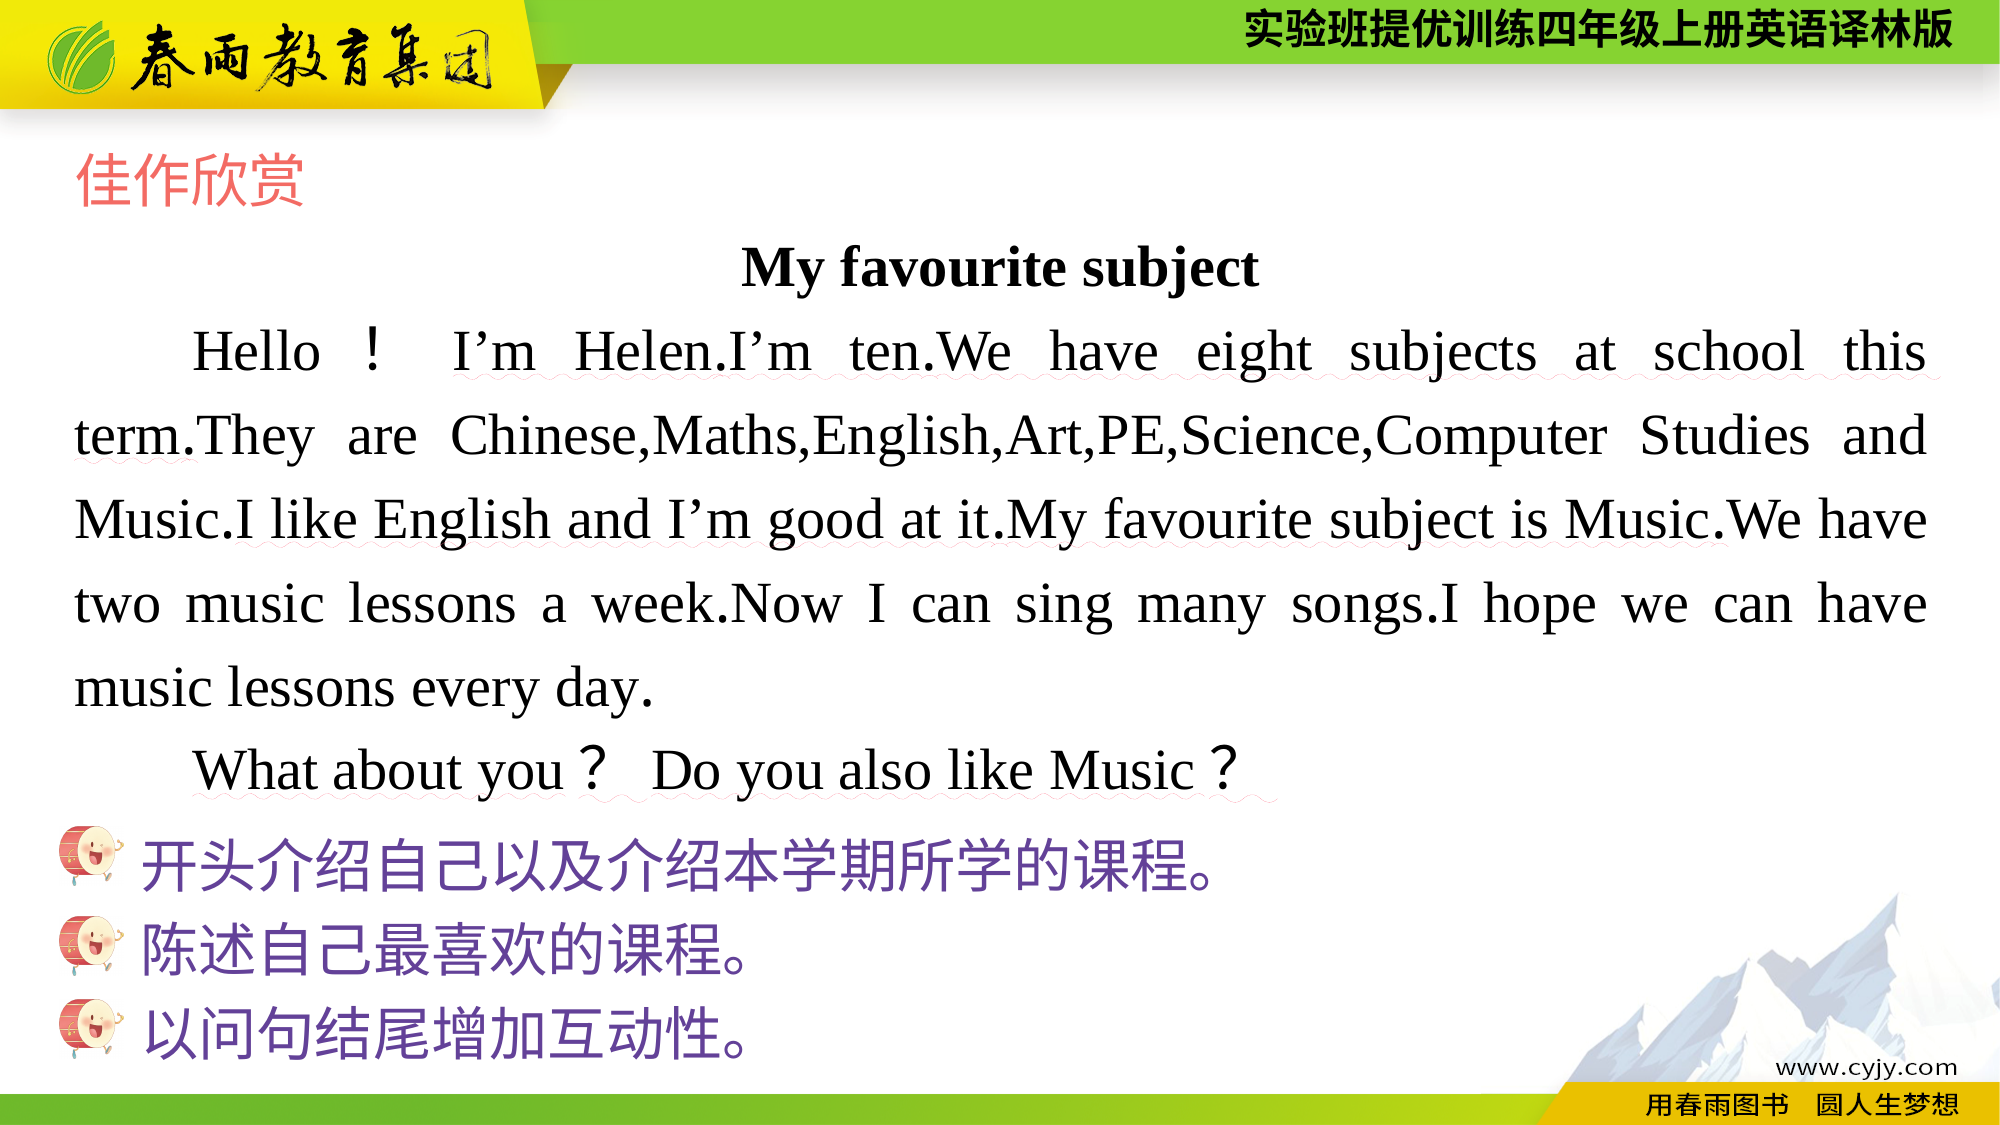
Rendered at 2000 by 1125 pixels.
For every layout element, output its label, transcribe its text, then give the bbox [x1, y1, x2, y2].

text_box 开头介绍自己以及介绍本学期所学的课程。 陈述自己最喜欢的课程。 以问句结尾增加互动性。 [59, 807, 1944, 1075]
list 佳作欣赏 My favourite subject Hello！I’m Helen.I’m ten.We have eight subjects at school this term.They are Chinese,Maths,English,Art,PE,Science,Computer Studies and Music.I like English and I’m good at it.My favourite subject is Music.We have two music lessons a week.Now I can sing many songs.I hope we can have music lessons every day. What about you？Do you also like Music？ [59, 122, 1944, 807]
picture [0, 0, 2000, 1125]
